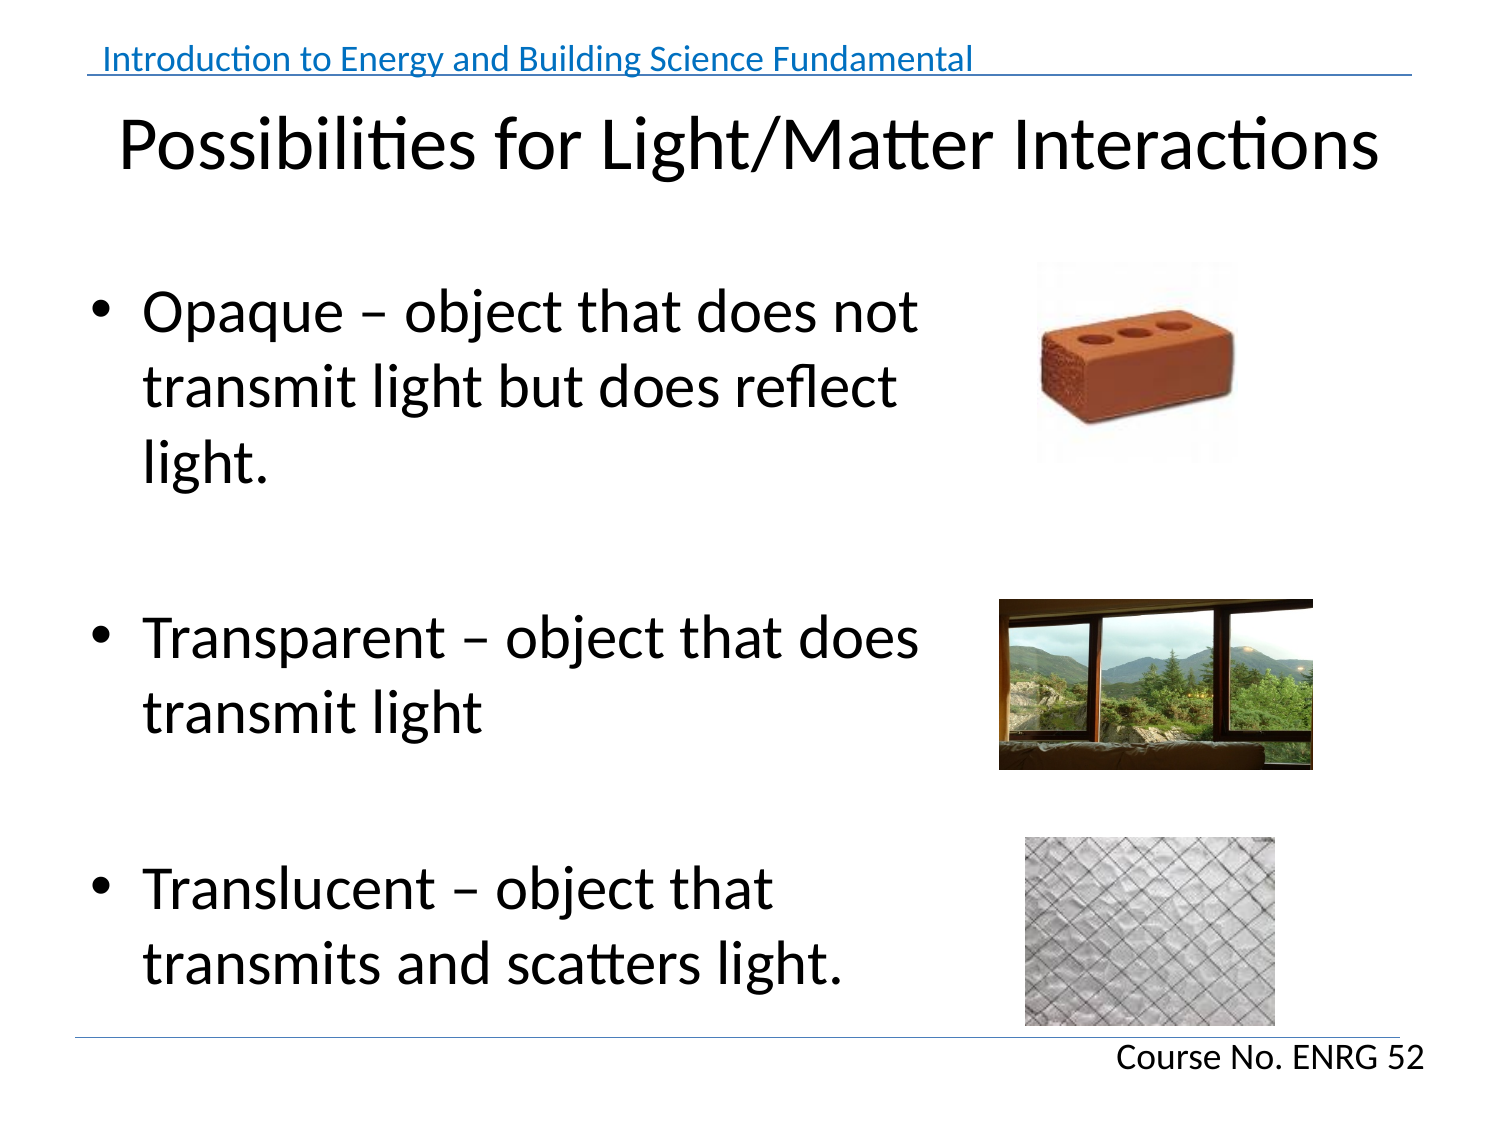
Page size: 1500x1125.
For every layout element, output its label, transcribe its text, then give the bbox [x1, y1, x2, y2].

picture [1024, 837, 1276, 1027]
picture [1037, 262, 1238, 463]
list Opaque – object that does not transmit light but does reflect light. Transparent – object that does transmit light Translucent – object that transmits and scatters light. [75, 262, 1025, 1005]
picture [999, 599, 1313, 770]
title Possibilities for Light/Matter Interactions [75, 45, 1425, 233]
